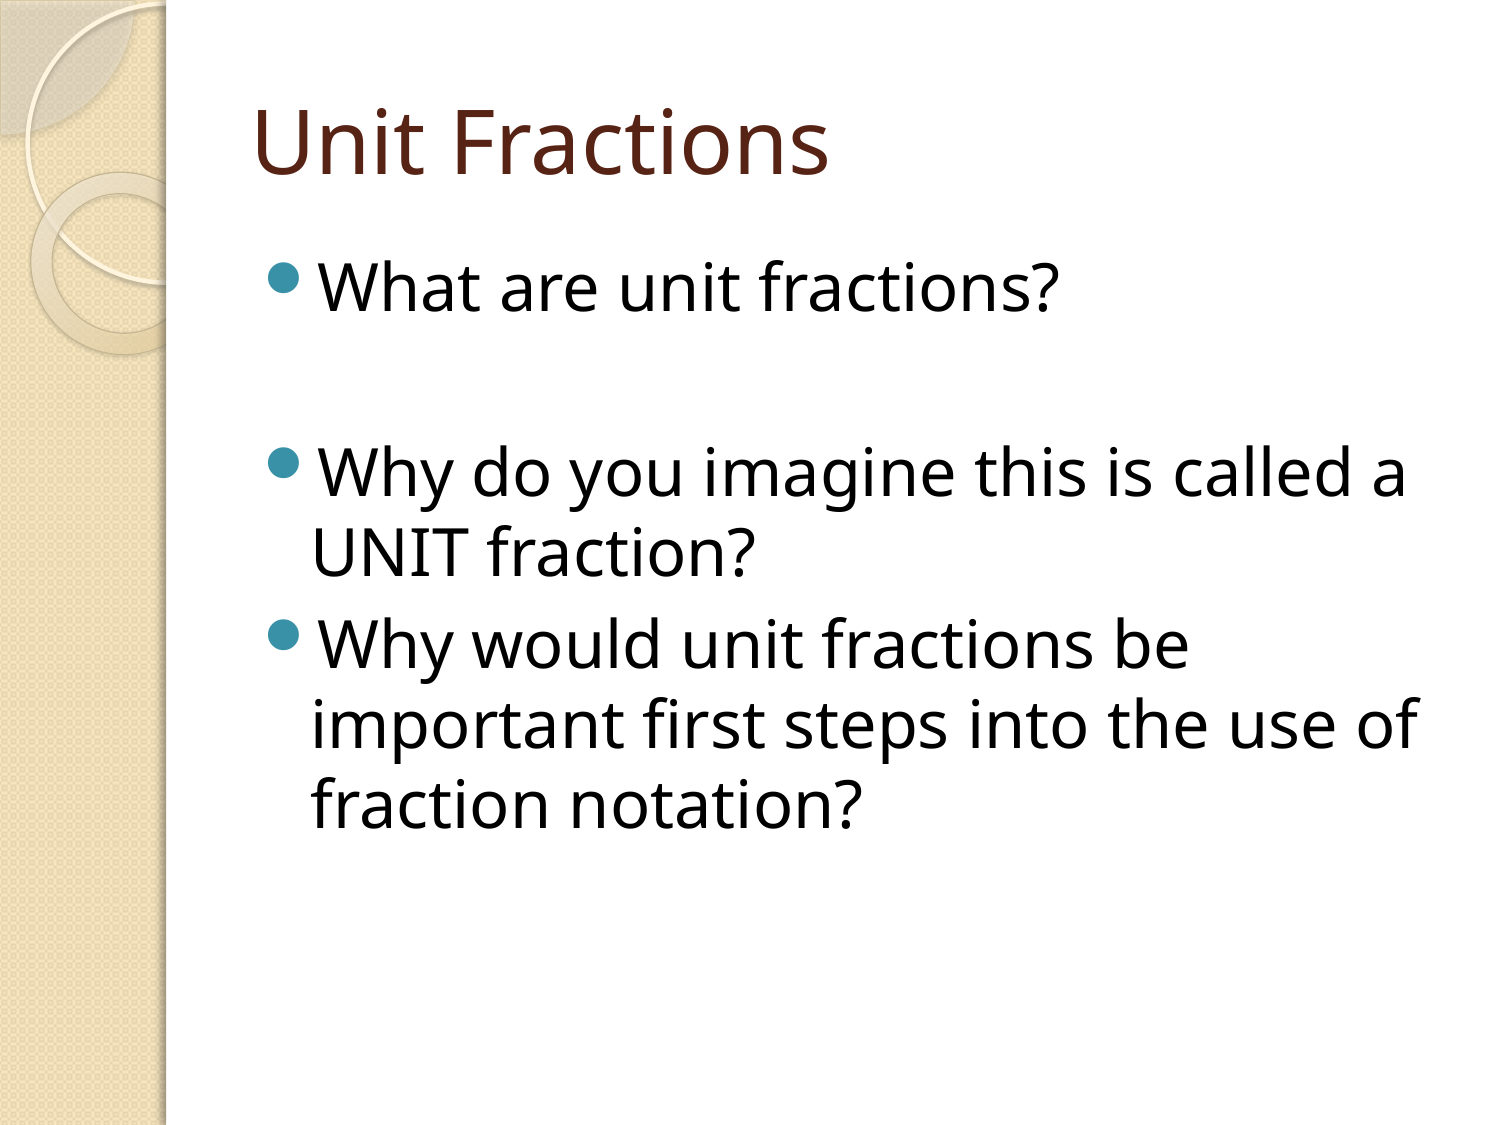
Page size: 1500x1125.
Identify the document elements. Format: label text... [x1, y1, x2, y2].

title Unit Fractions [235, 45, 1466, 233]
list What are unit fractions? Why do you imagine this is called a UNIT fraction? Why would unit fractions be important first steps into the use of fraction notation? [235, 237, 1466, 1025]
